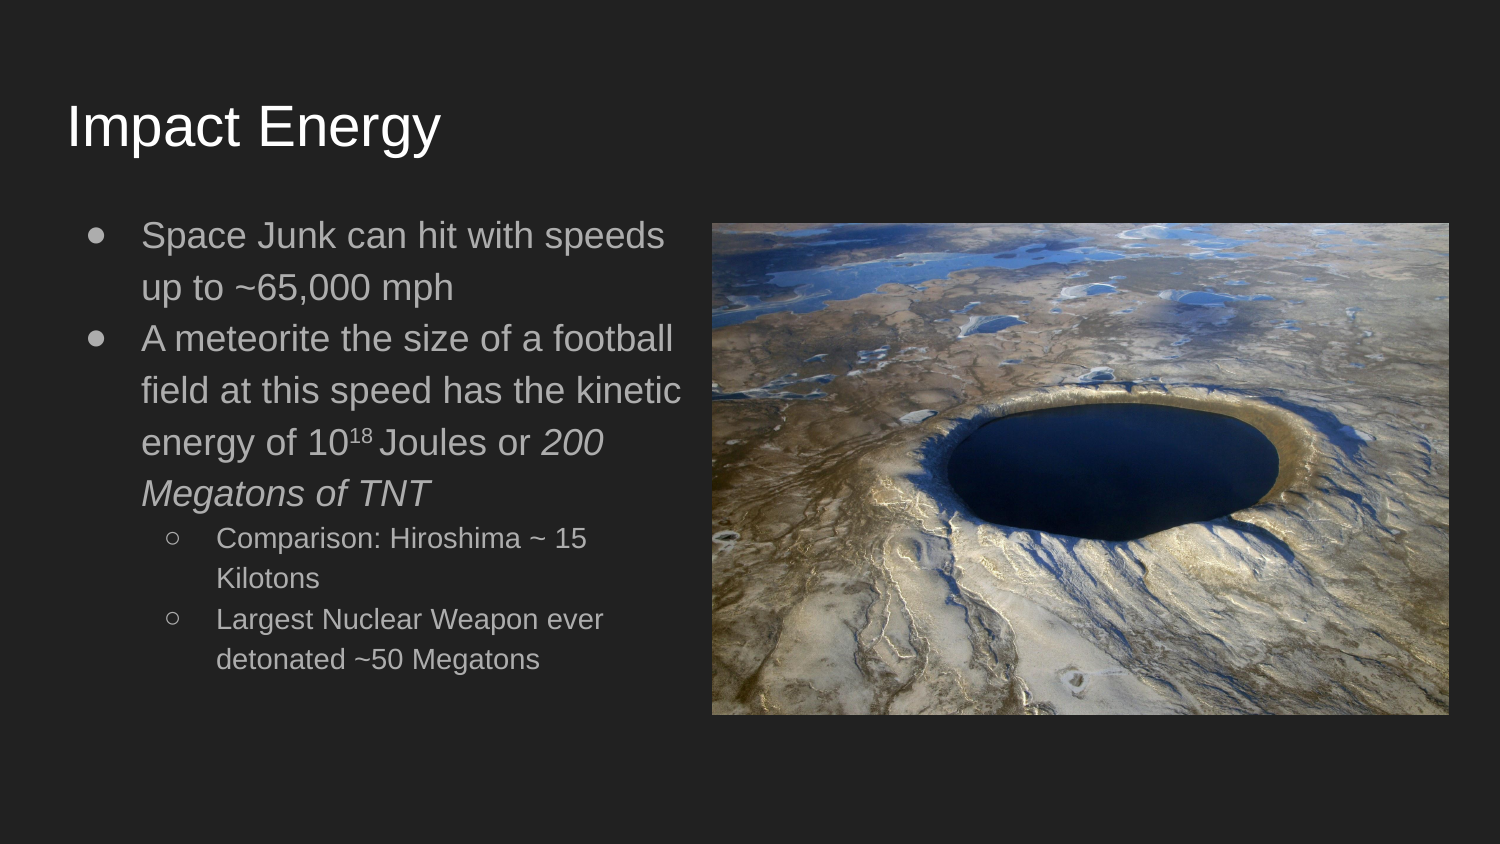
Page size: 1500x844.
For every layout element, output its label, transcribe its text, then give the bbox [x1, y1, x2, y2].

list Space Junk can hit with speeds up to ~65,000 mph A meteorite the size of a football field at this speed has the kinetic energy of 1018 Joules or 200 Megatons of TNT Comparison: Hiroshima ~ 15 Kilotons Largest Nuclear Weapon ever detonated ~50 Megatons [51, 189, 703, 750]
picture [712, 223, 1450, 715]
title Impact Energy [51, 72, 1449, 167]
